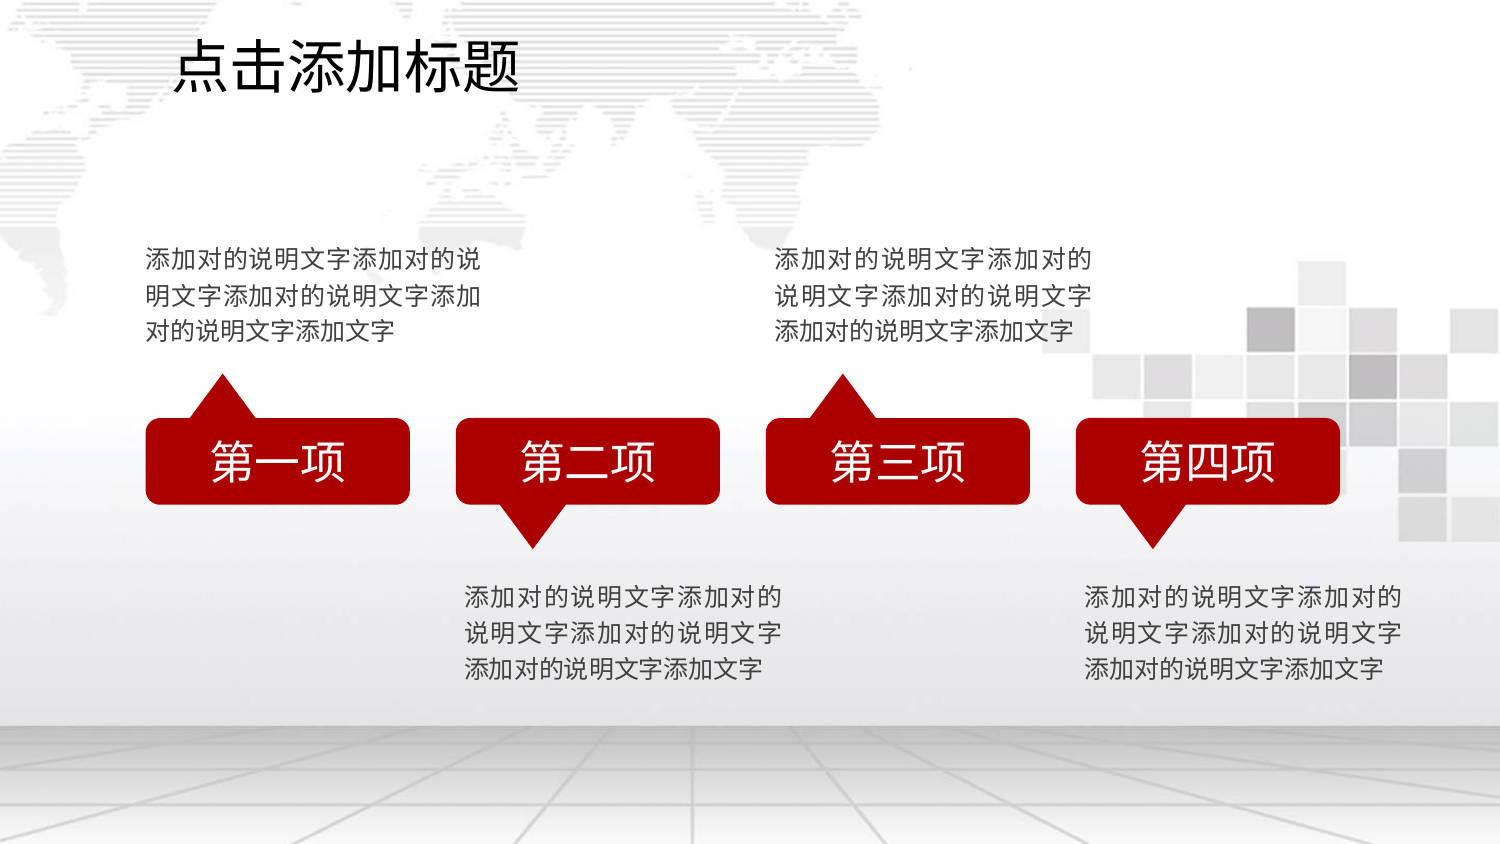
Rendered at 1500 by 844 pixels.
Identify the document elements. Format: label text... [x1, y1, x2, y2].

text_box 添加对的说明文字添加对的说明文字添加对的说明文字添加对的说明文字添加文字 [1075, 516, 1412, 743]
text_box 第二项 [454, 416, 721, 516]
text_box 第三项 [764, 399, 1032, 506]
text_box 点击添加标题 [156, 22, 588, 108]
picture [0, 0, 1500, 844]
text_box 第四项 [1074, 416, 1342, 516]
text_box 添加对的说明文字添加对的说明文字添加对的说明文字添加对的说明文字添加文字 [765, 185, 1102, 399]
text_box 添加对的说明文字添加对的说明文字添加对的说明文字添加对的说明文字添加文字 [455, 516, 792, 743]
text_box 添加对的说明文字添加对的说明文字添加对的说明文字添加对的说明文字添加文字 [136, 185, 491, 399]
text_box 第一项 [144, 399, 411, 506]
